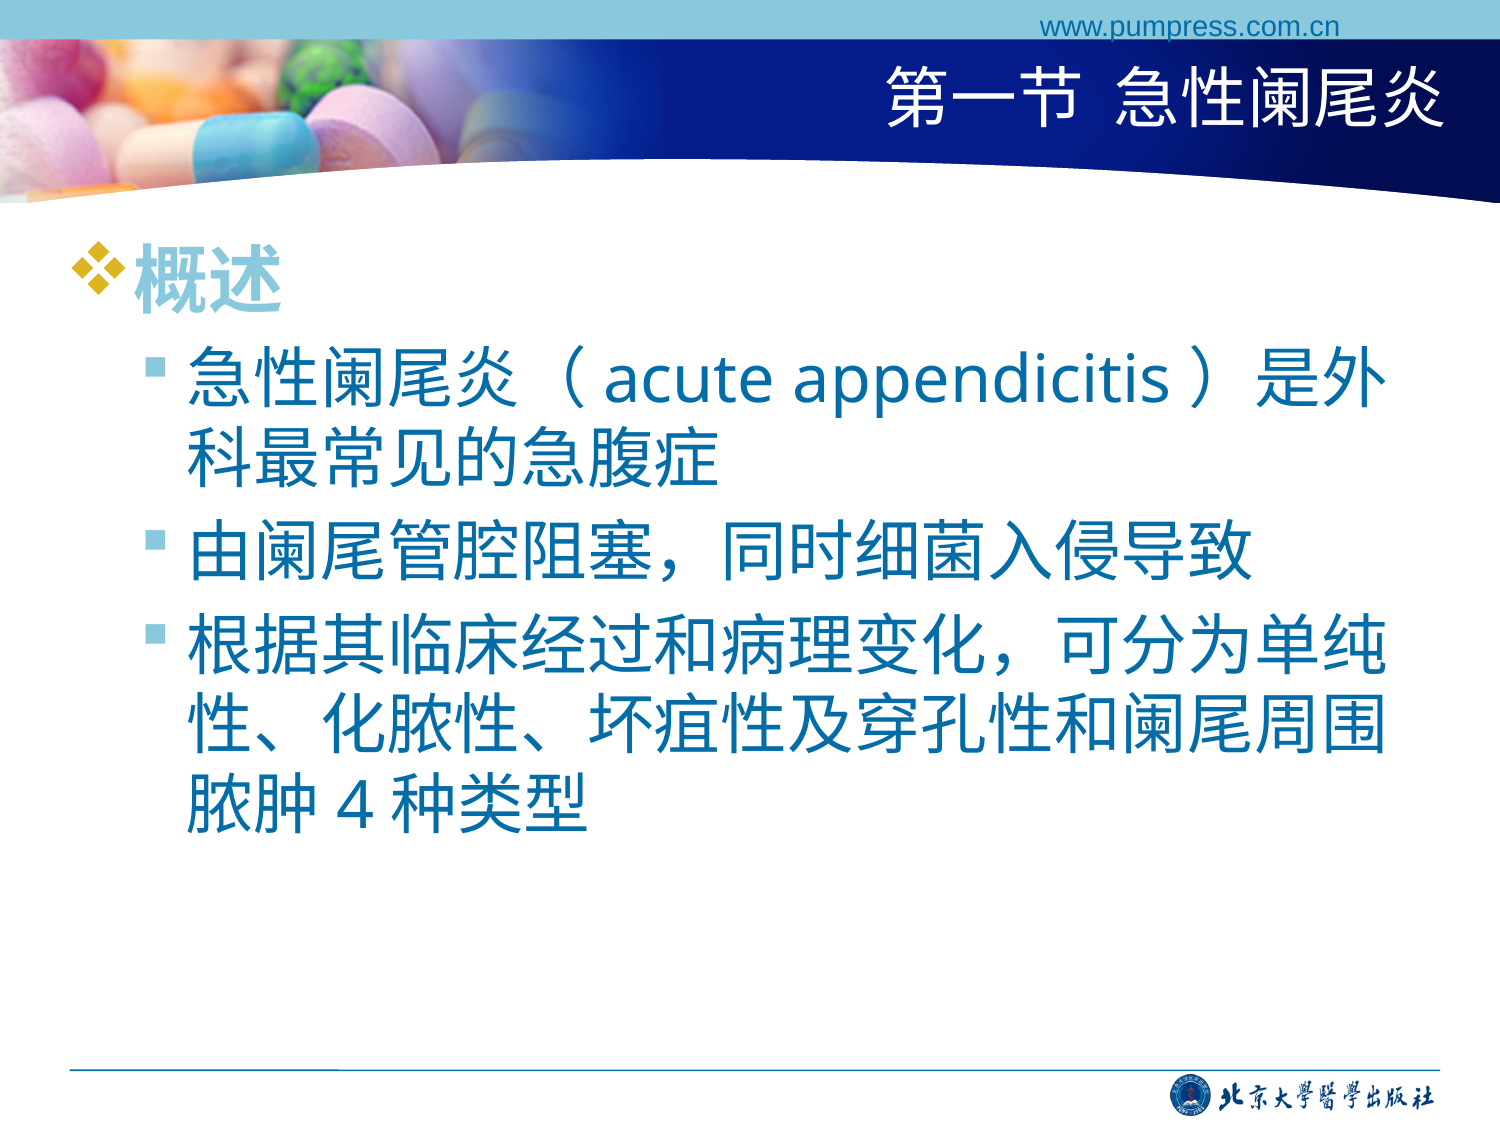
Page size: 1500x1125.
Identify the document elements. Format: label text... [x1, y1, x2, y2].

title 第一节 急性阑尾炎 [137, 49, 1463, 143]
picture [0, 40, 1500, 203]
slide_number www.pumpress.com.cn [1025, 0, 1463, 38]
picture [1170, 1074, 1436, 1118]
list 概述 急性阑尾炎（acute appendicitis）是外科最常见的急腹症 由阑尾管腔阻塞，同时细菌入侵导致 根据其临床经过和病理变化，可分为单纯性、化脓性、坏疽性及穿孔性和阑尾周围脓肿4种类型 [49, 224, 1463, 1026]
